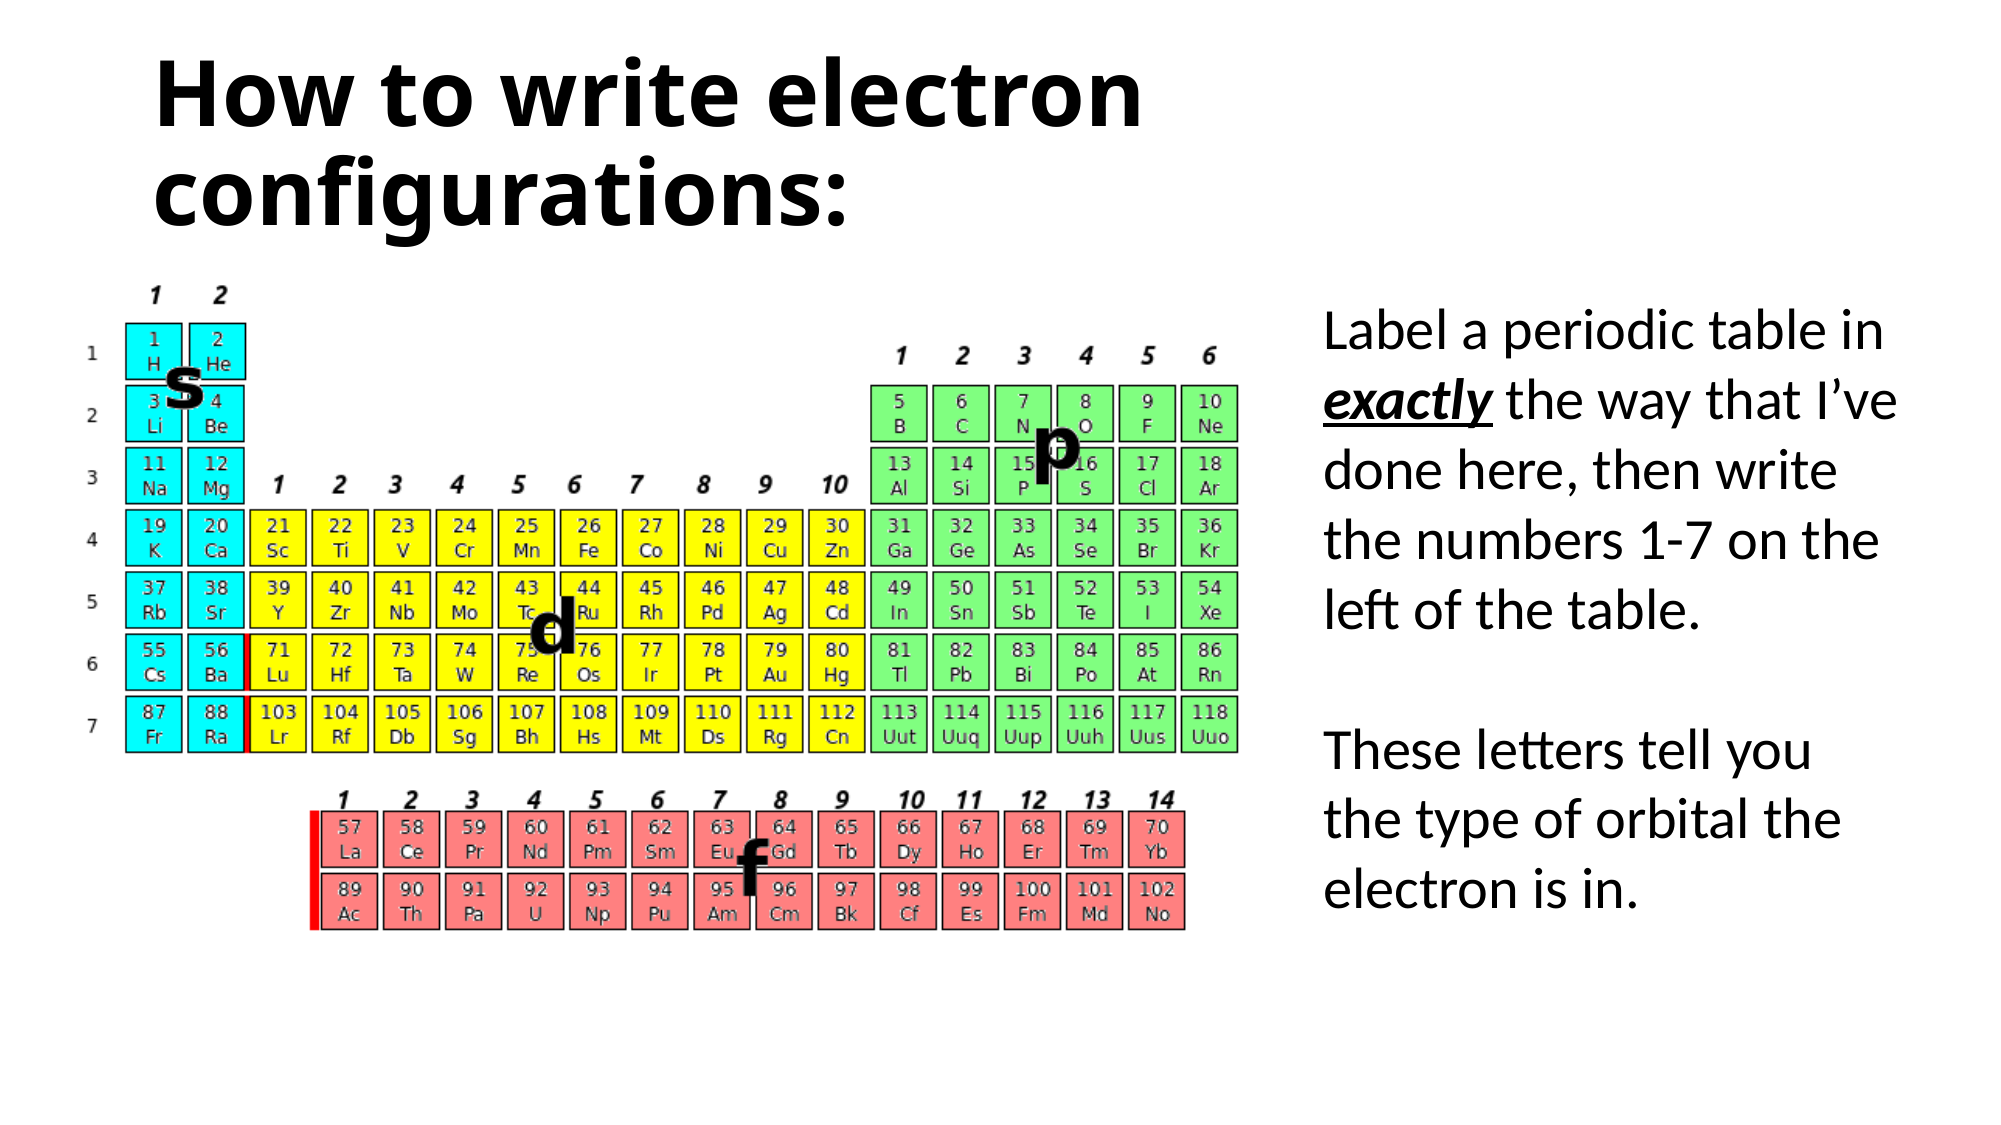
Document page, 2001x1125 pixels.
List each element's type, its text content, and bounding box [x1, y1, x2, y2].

title How to write electron configurations: [137, 37, 1863, 255]
text_box Label a periodic table in exactly the way that I’ve done here, then write the numbers 1-7 on the left of the table. These letters tell you the type of orbital the electron is in. [1308, 283, 1918, 928]
picture [82, 281, 1240, 933]
